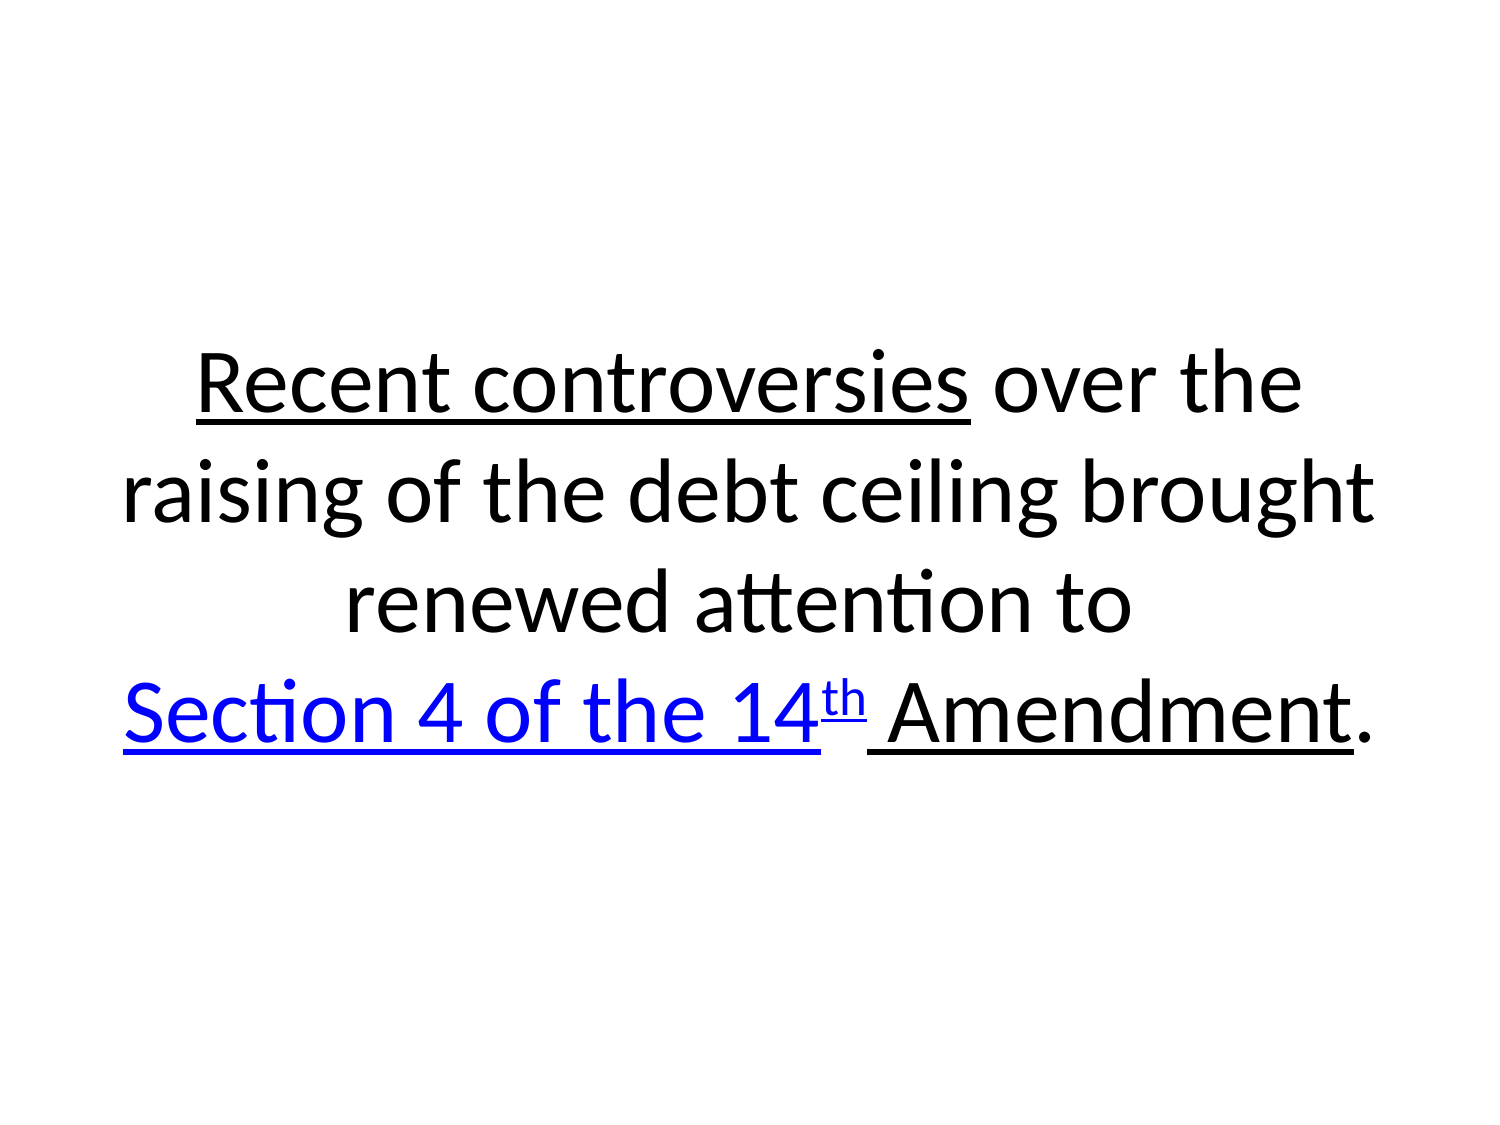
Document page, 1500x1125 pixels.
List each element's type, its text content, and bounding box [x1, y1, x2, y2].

title Recent controversies over the raising of the debt ceiling brought renewed attention to Section 4 of the 14th Amendment. [74, 44, 1426, 1038]
